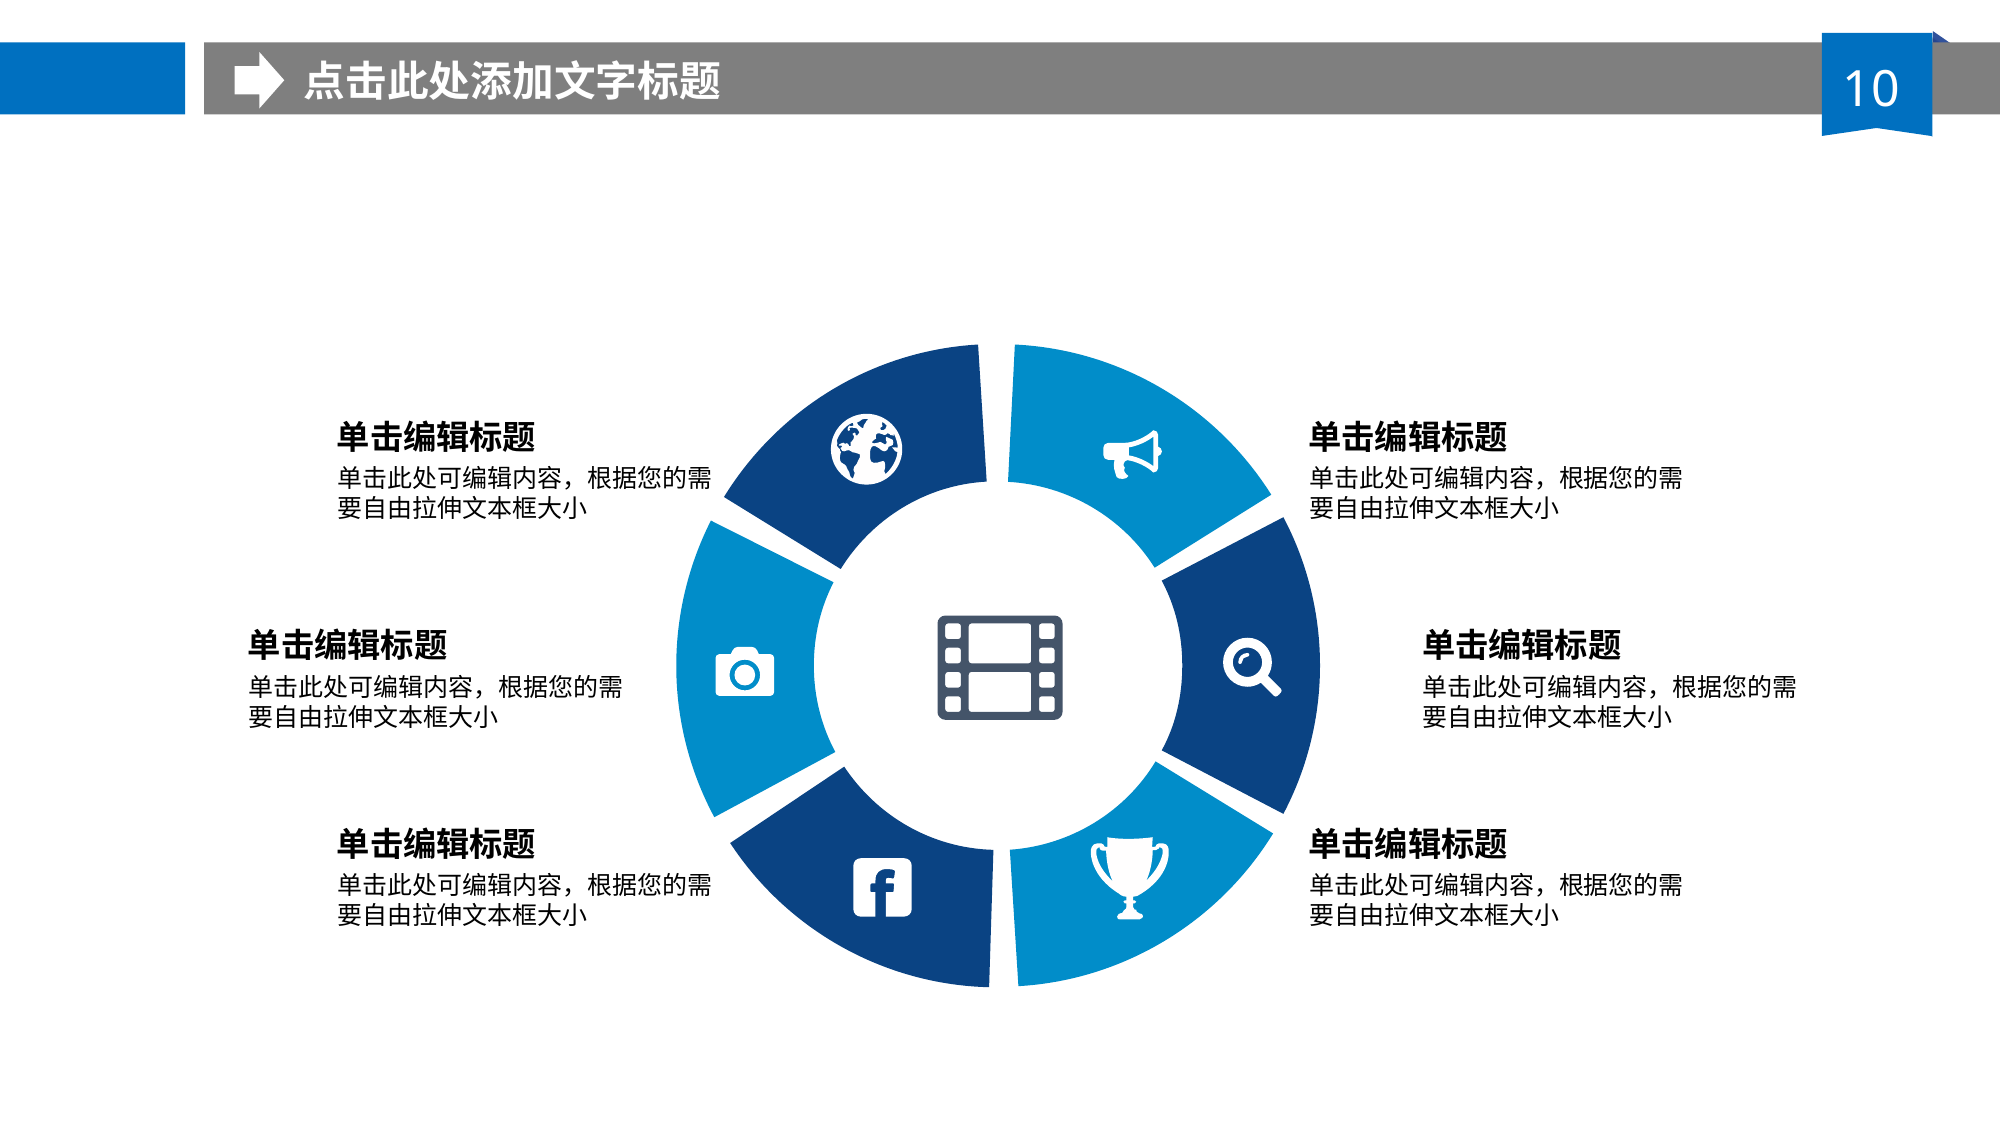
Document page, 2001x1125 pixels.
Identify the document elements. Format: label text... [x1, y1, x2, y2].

text_box [234, 52, 285, 109]
text_box [204, 42, 1821, 115]
text_box [1090, 837, 1169, 920]
text_box [715, 646, 775, 696]
text_box [830, 413, 903, 485]
text_box [1223, 637, 1282, 697]
text_box [853, 858, 912, 917]
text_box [1307, 415, 1693, 524]
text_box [336, 415, 721, 524]
text_box [831, 498, 1166, 833]
text_box [676, 527, 836, 818]
text_box [1933, 42, 2000, 115]
text_box [725, 344, 987, 569]
text_box [730, 766, 994, 988]
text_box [336, 822, 721, 931]
text_box [1009, 761, 1274, 987]
text_box [0, 42, 186, 115]
text_box [1821, 32, 1933, 136]
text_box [1421, 624, 1806, 733]
text_box 点击此处添加文字标题 [288, 47, 753, 112]
text_box [1161, 517, 1321, 814]
text_box [1932, 31, 1949, 42]
text_box [1008, 344, 1272, 568]
text_box [937, 615, 1063, 720]
text_box [1103, 430, 1162, 479]
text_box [1307, 822, 1693, 931]
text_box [247, 624, 632, 733]
text_box 10 [1822, 49, 1933, 193]
